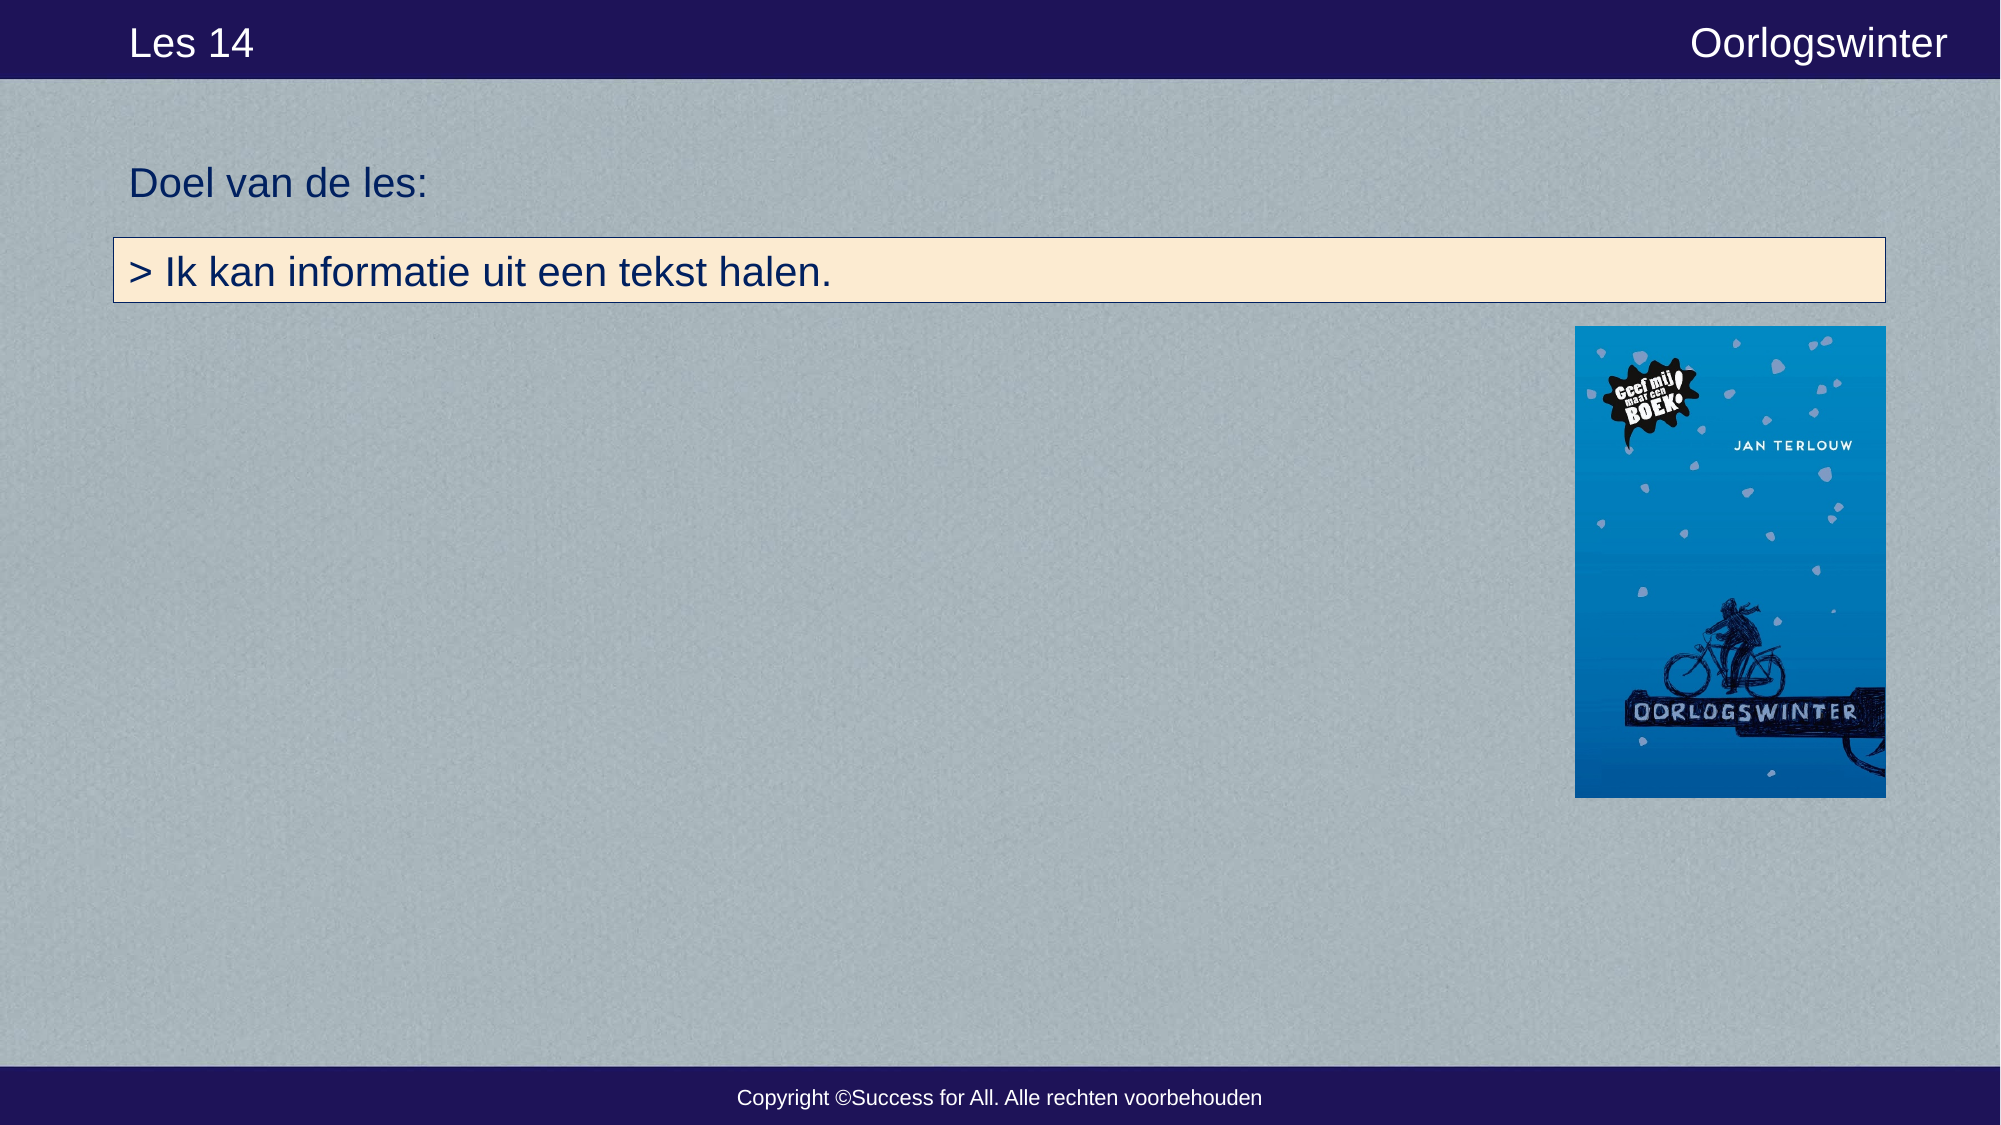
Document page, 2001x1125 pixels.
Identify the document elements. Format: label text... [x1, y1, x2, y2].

text_box > Ik kan informatie uit een tekst halen. [113, 237, 1886, 303]
text_box Doel van de les: [113, 148, 1635, 214]
text_box Les 14 [114, 8, 354, 73]
text_box Oorlogswinter [786, 8, 1963, 73]
text_box Copyright ©Success for All. Alle rechten voorbehouden [0, 1076, 2000, 1125]
picture [0, 0, 2001, 1125]
